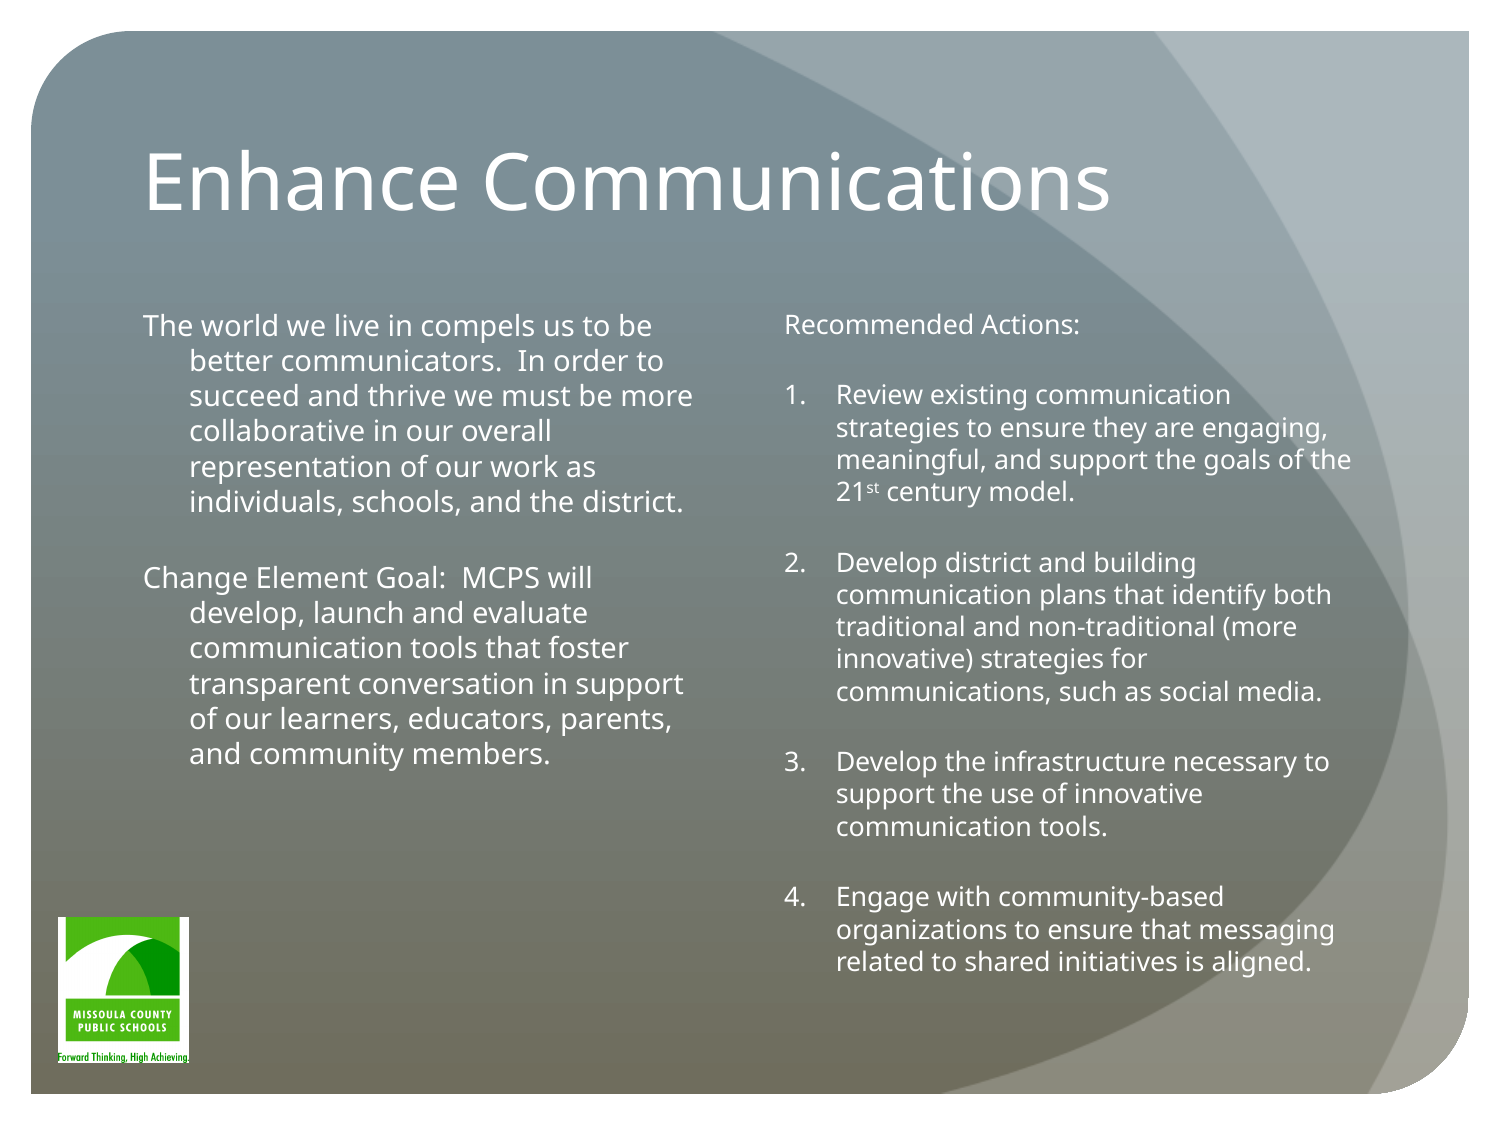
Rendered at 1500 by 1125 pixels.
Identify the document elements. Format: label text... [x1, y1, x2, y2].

list The world we live in compels us to be better communicators. In order to succeed and thrive we must be more collaborative in our overall representation of our work as individuals, schools, and the district. Change Element Goal: MCPS will develop, launch and evaluate communication tools that foster transparent conversation in support of our learners, educators, parents, and community members. [127, 299, 728, 993]
list Recommended Actions: Review existing communication strategies to ensure they are engaging, meaningful, and support the goals of the 21st century model. Develop district and building communication plans that identify both traditional and non-traditional (more innovative) strategies for communications, such as social media. Develop the infrastructure necessary to support the use of innovative communication tools. Engage with community-based organizations to ensure that messaging related to shared initiatives is aligned. [769, 299, 1370, 993]
picture [24, 30, 1473, 1094]
title Enhance Communications [127, 62, 1372, 234]
